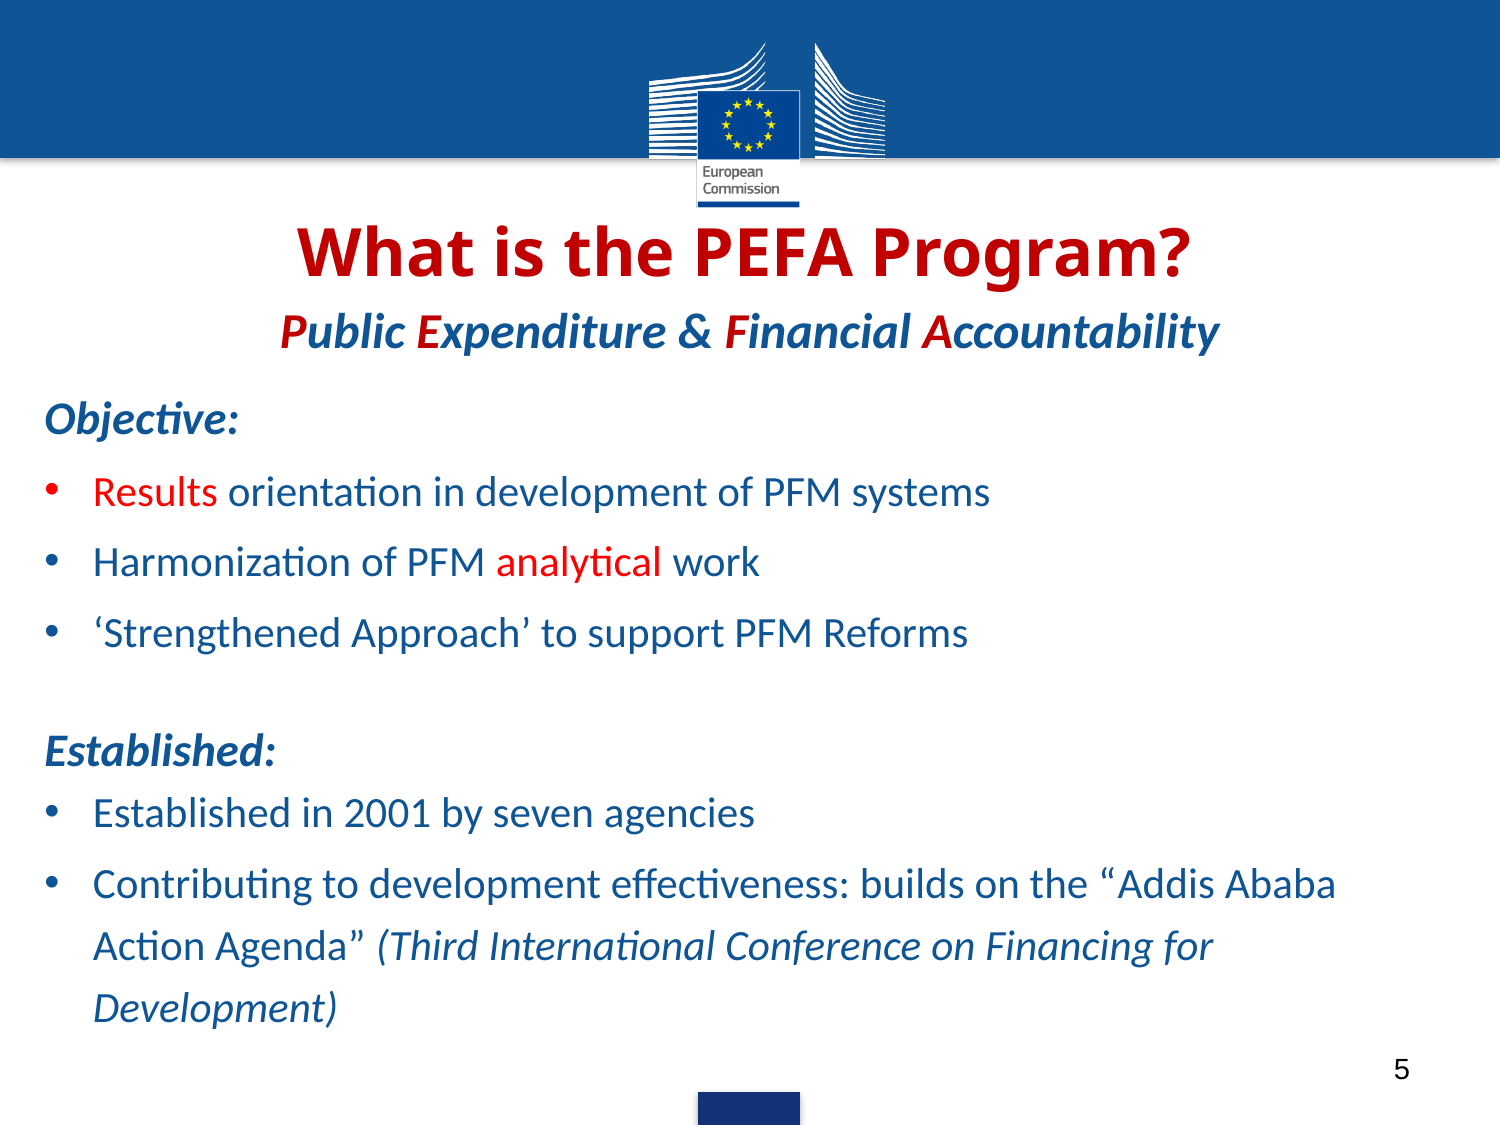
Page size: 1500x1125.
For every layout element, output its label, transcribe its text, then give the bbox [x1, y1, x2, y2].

title What is the PEFA Program? [64, 184, 1425, 290]
slide_number 5 [1074, 1042, 1426, 1103]
picture [649, 42, 885, 184]
list Public Expenditure & Financial Accountability Objective: Results orientation in development of PFM systems Harmonization of PFM analytical work ‘Strengthened Approach’ to support PFM Reforms Established: Established in 2001 by seven agencies Contributing to development effectiveness: builds on the “Addis Ababa Action Agenda” (Third International Conference on Financing for Development) [29, 290, 1471, 1094]
